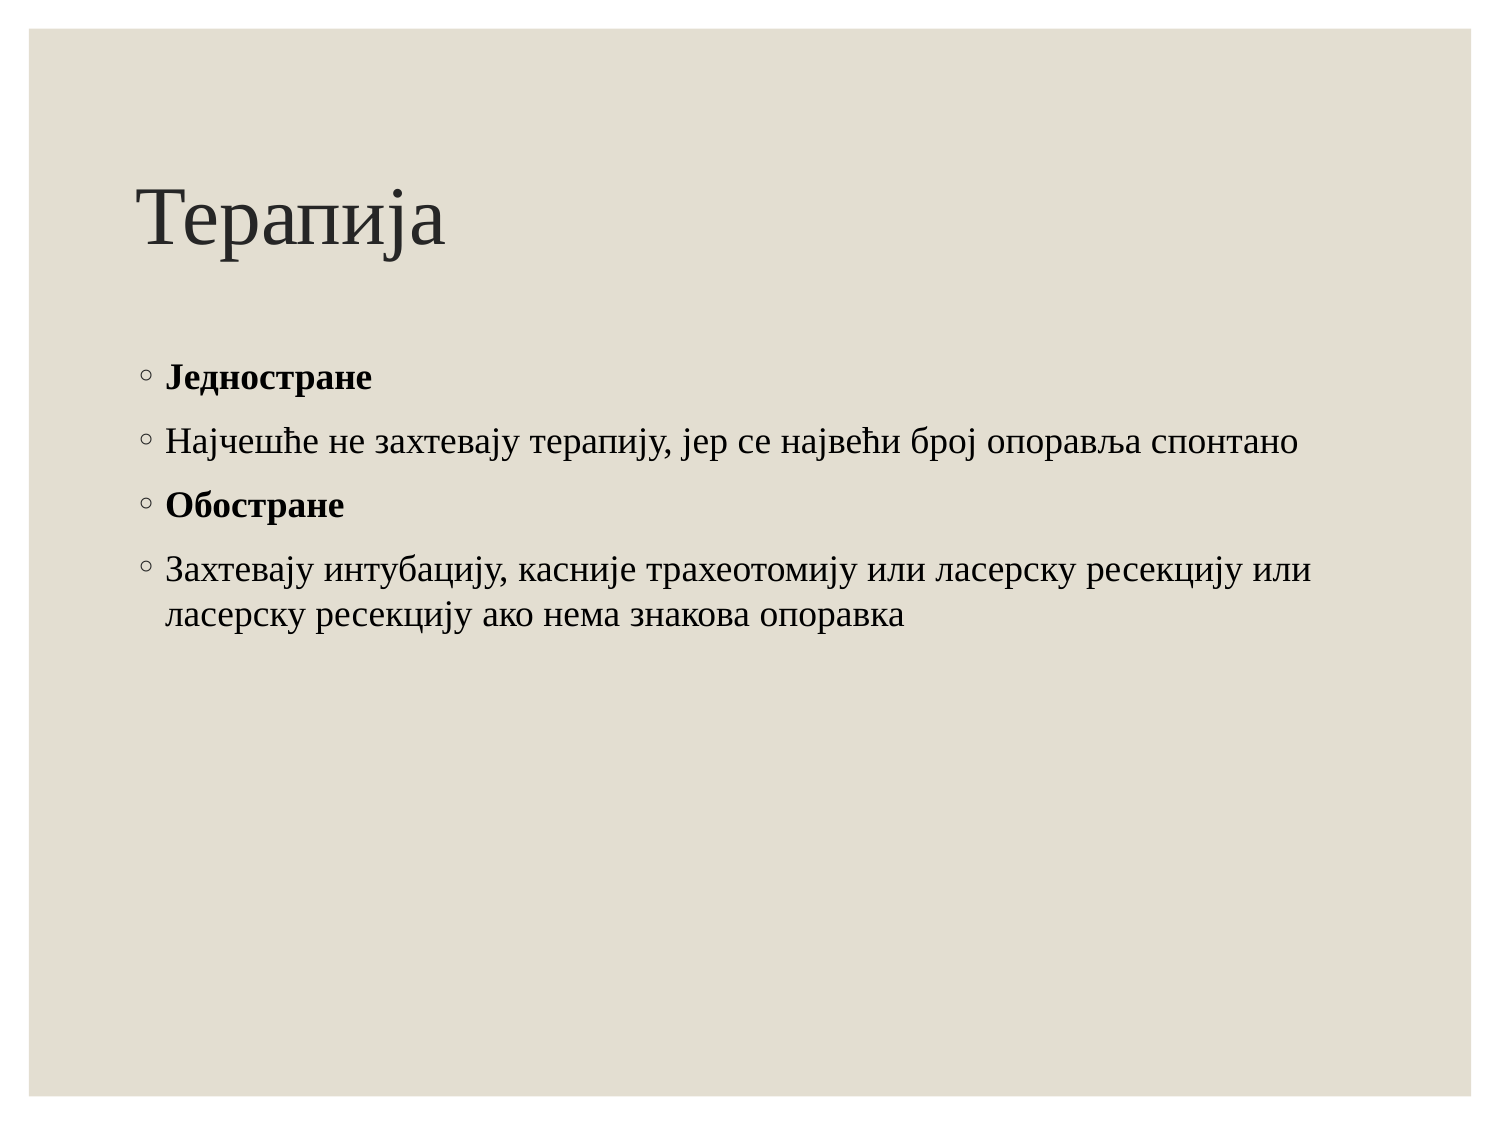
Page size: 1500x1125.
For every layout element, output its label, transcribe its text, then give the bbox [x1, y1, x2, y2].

list Једностране Најчешће не захтевају терапију, јер се највећи број опоравља спонтано Обостране Захтевају интубацију, касније трахеотомију или ласерску ресекцију или ласерску ресекцију ако нема знакова опоравка [120, 345, 1380, 990]
title Терапија [120, 105, 1380, 331]
